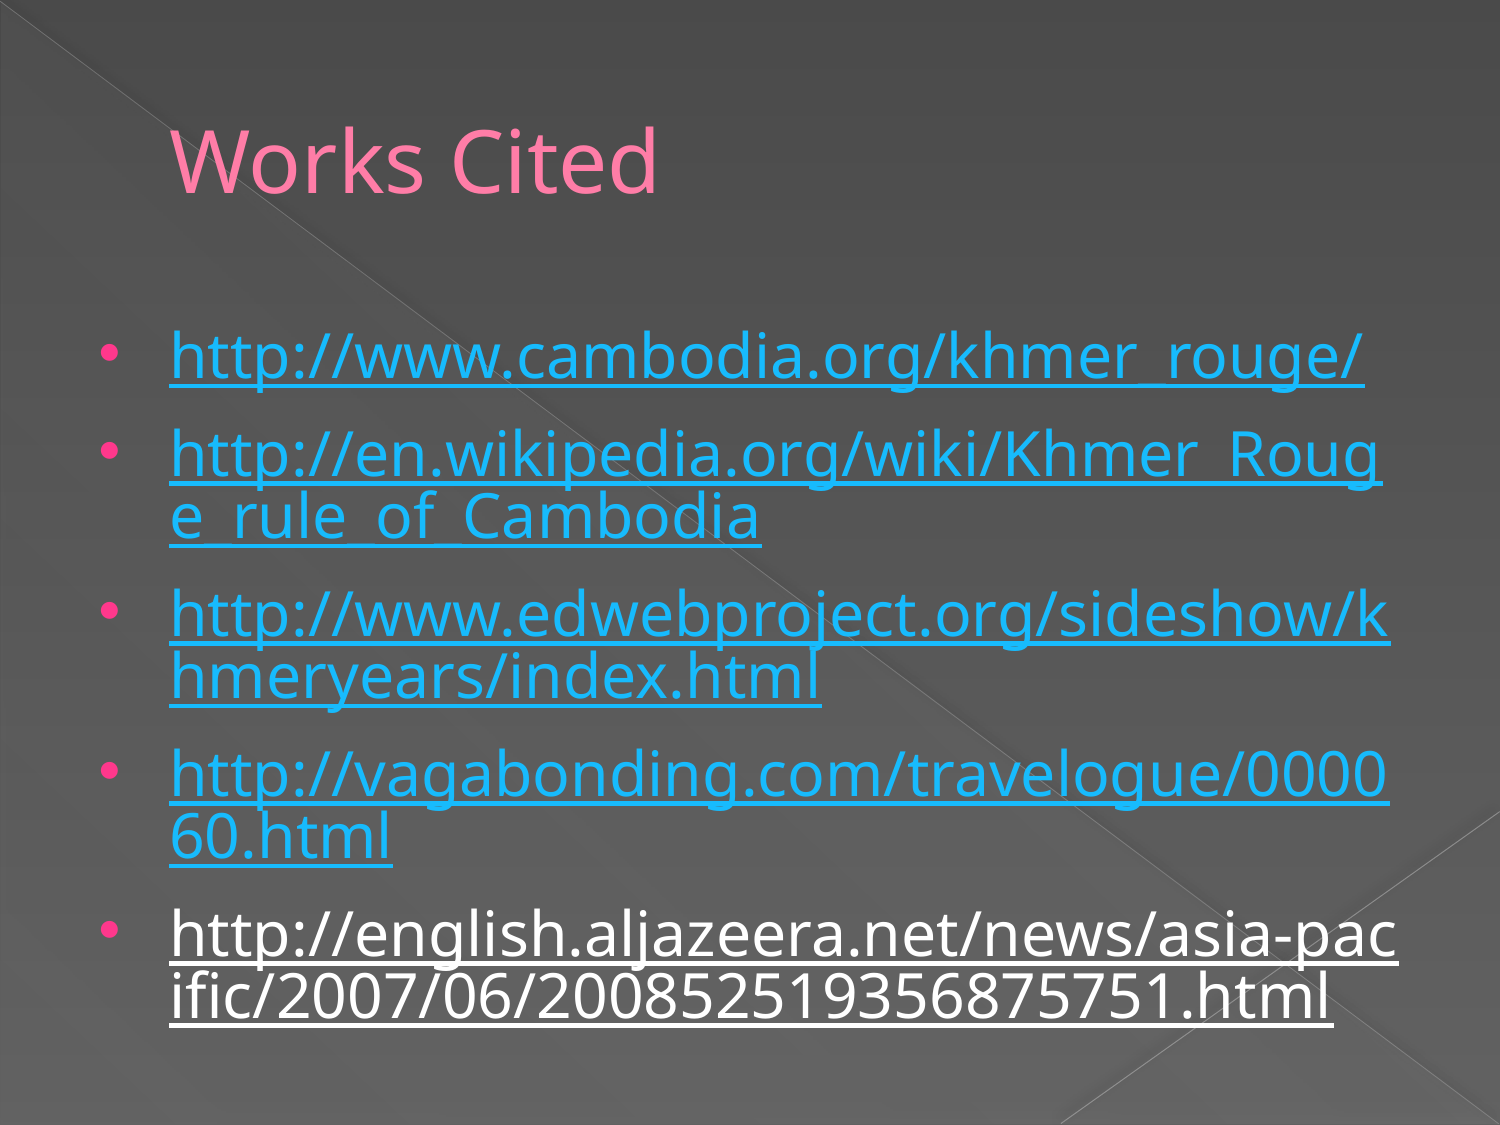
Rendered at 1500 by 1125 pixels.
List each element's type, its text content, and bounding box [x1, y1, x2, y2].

list http://www.cambodia.org/khmer_rouge/ http://en.wikipedia.org/wiki/Khmer_Rouge_rule_of_Cambodia http://www.edwebproject.org/sideshow/khmeryears/index.html http://vagabonding.com/travelogue/000060.html http://english.aljazeera.net/news/asia-pacific/2007/06/200852519356875751.html [75, 308, 1425, 1059]
title Works Cited [75, 43, 1425, 274]
